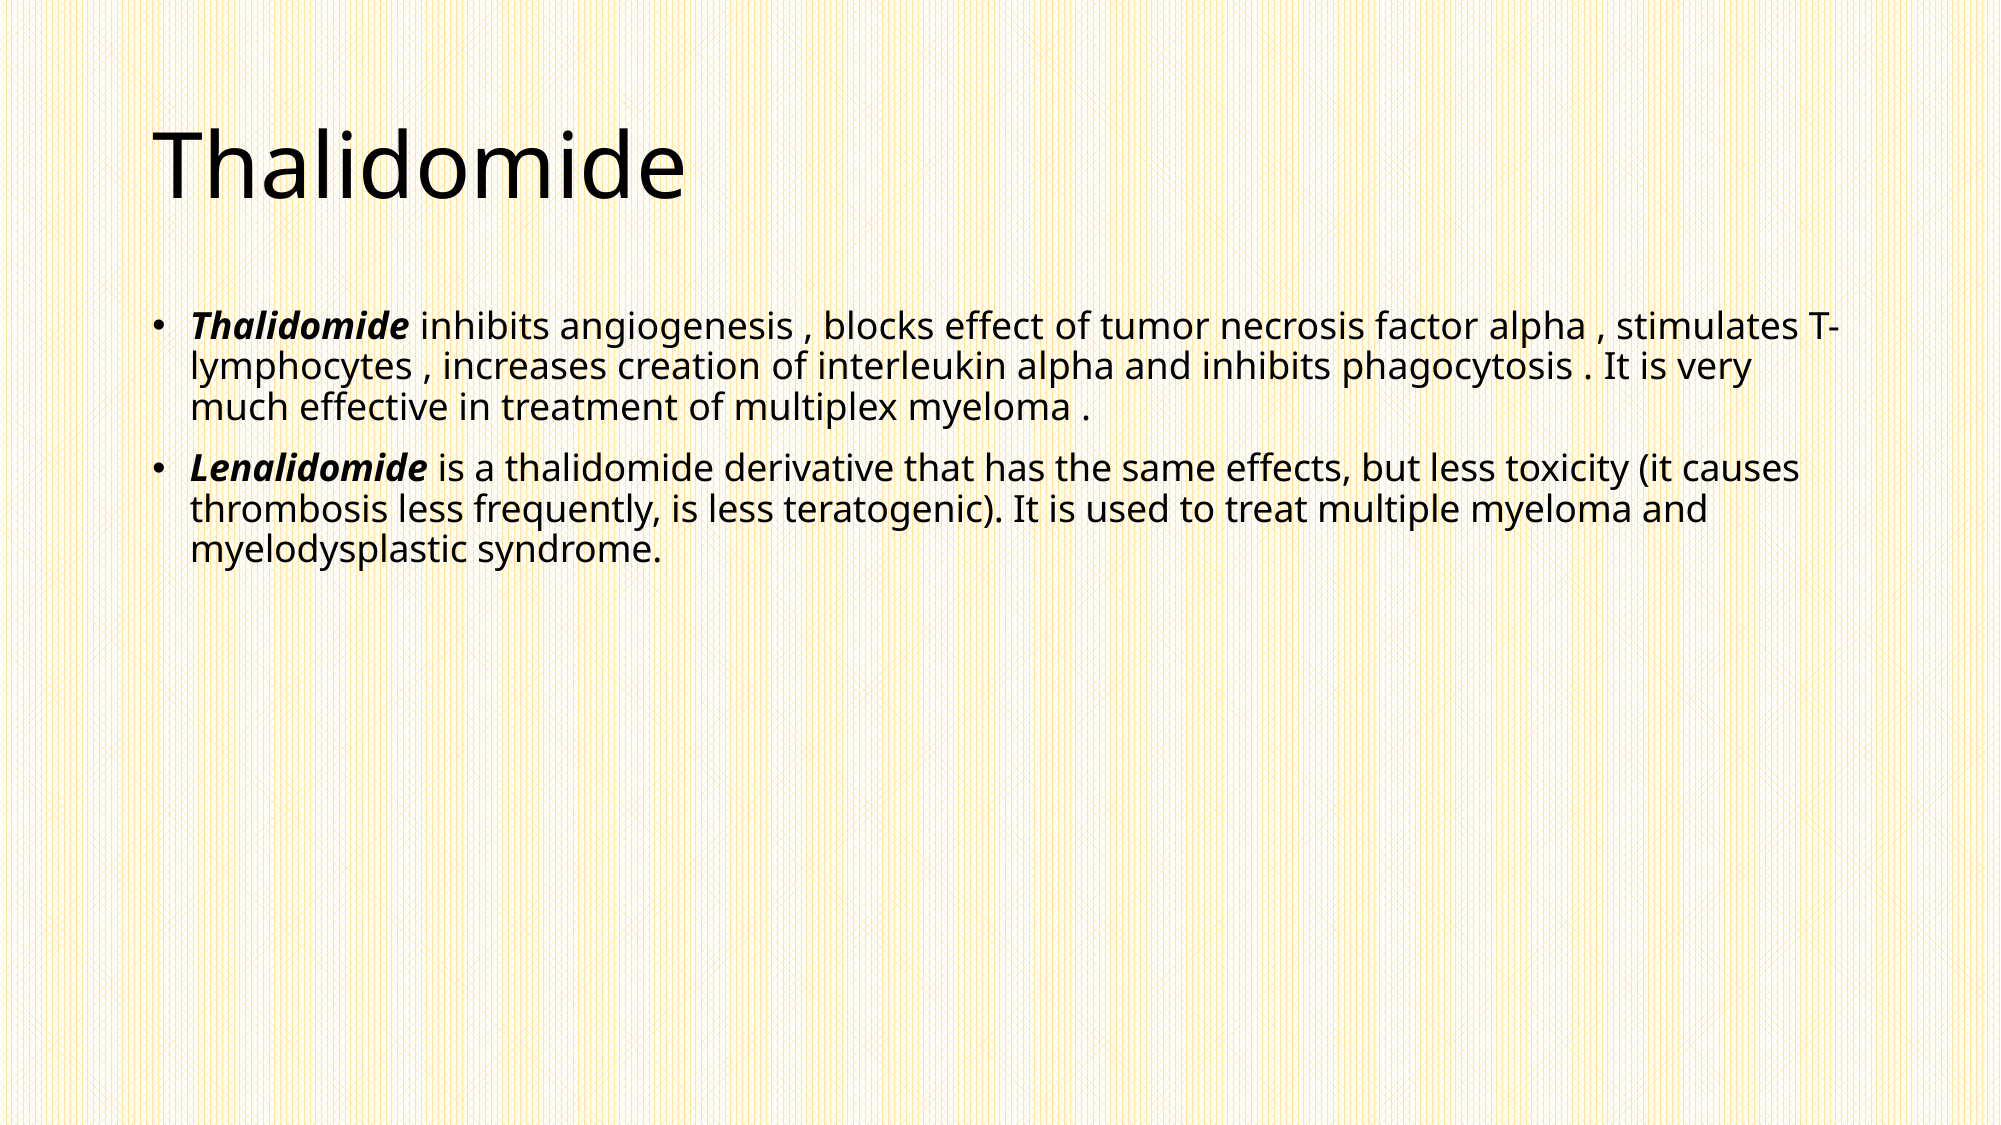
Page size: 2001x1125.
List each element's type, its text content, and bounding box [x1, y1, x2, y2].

title Thalidomide [137, 59, 1863, 278]
list Thalidomide inhibits angiogenesis , blocks effect of tumor necrosis factor alpha , stimulates T- lymphocytes , increases creation of interleukin alpha and inhibits phagocytosis . It is very much effective in treatment of multiplex myeloma . Lenalidomide is a thalidomide derivative that has the same effects, but less toxicity (it causes thrombosis less frequently, is less teratogenic). It is used to treat multiple myeloma and myelodysplastic syndrome. [137, 299, 1863, 1014]
